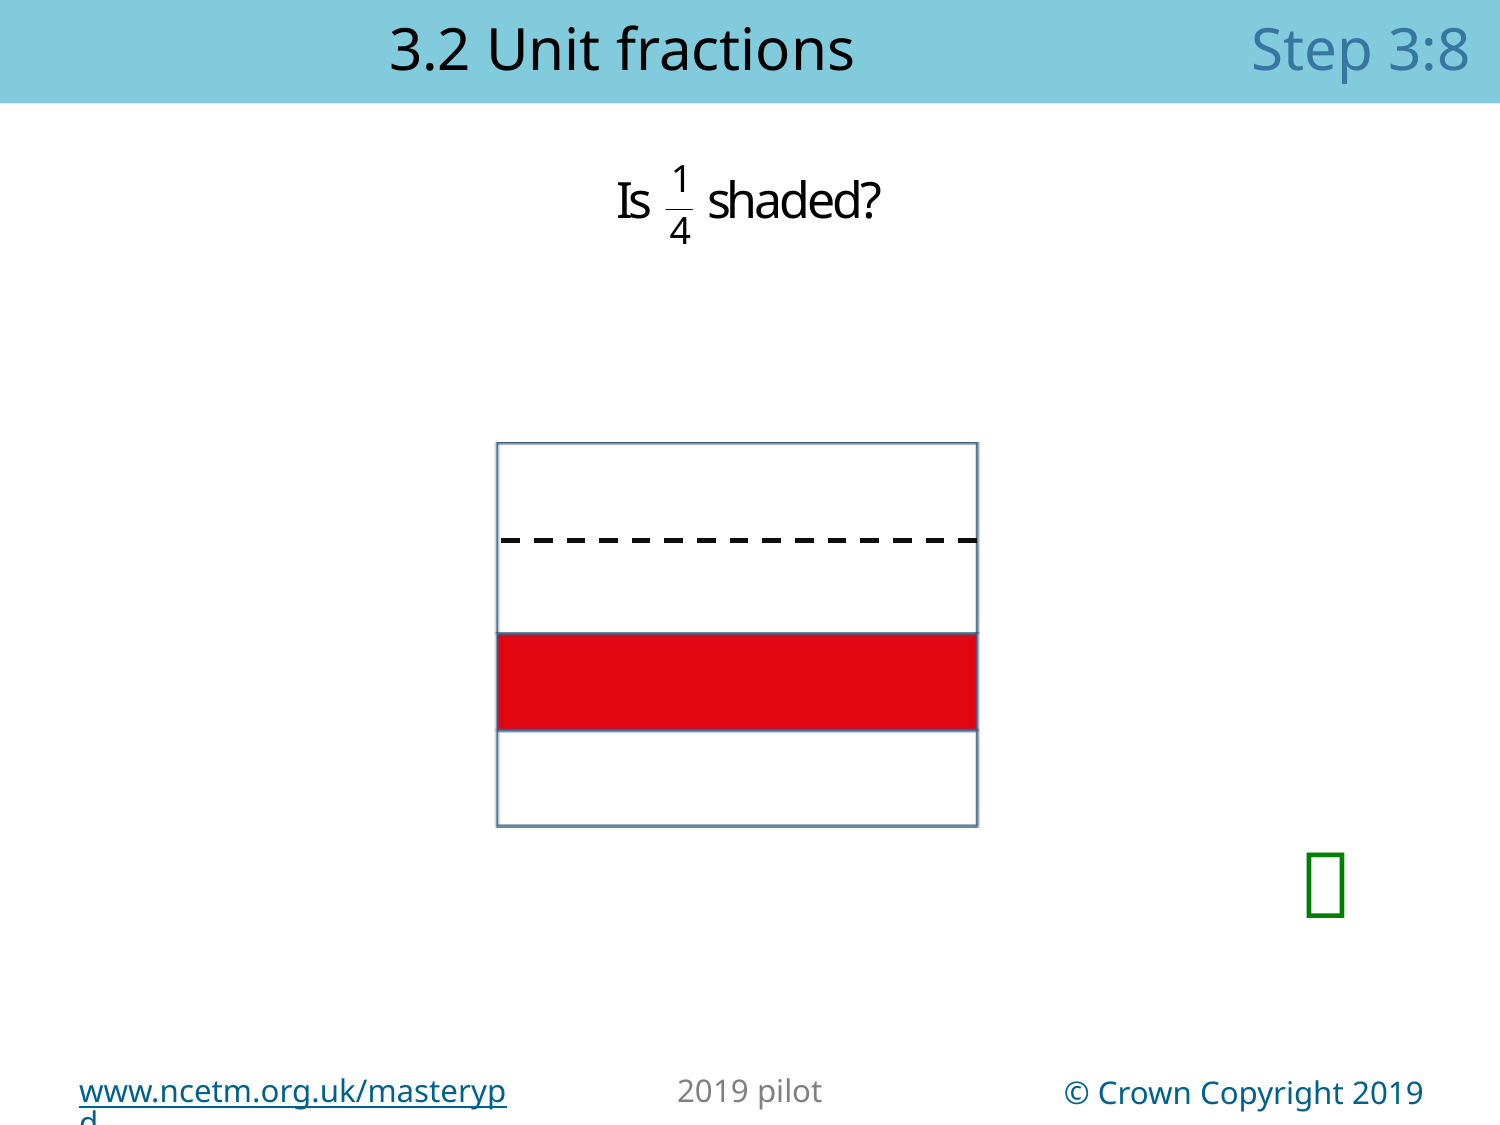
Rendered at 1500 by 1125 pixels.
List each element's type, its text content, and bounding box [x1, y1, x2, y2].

list 3.2 Unit fractions Step 3:8 [0, 0, 1500, 104]
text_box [616, 158, 884, 250]
text_box  [1283, 828, 1357, 945]
picture [101, 431, 1399, 828]
